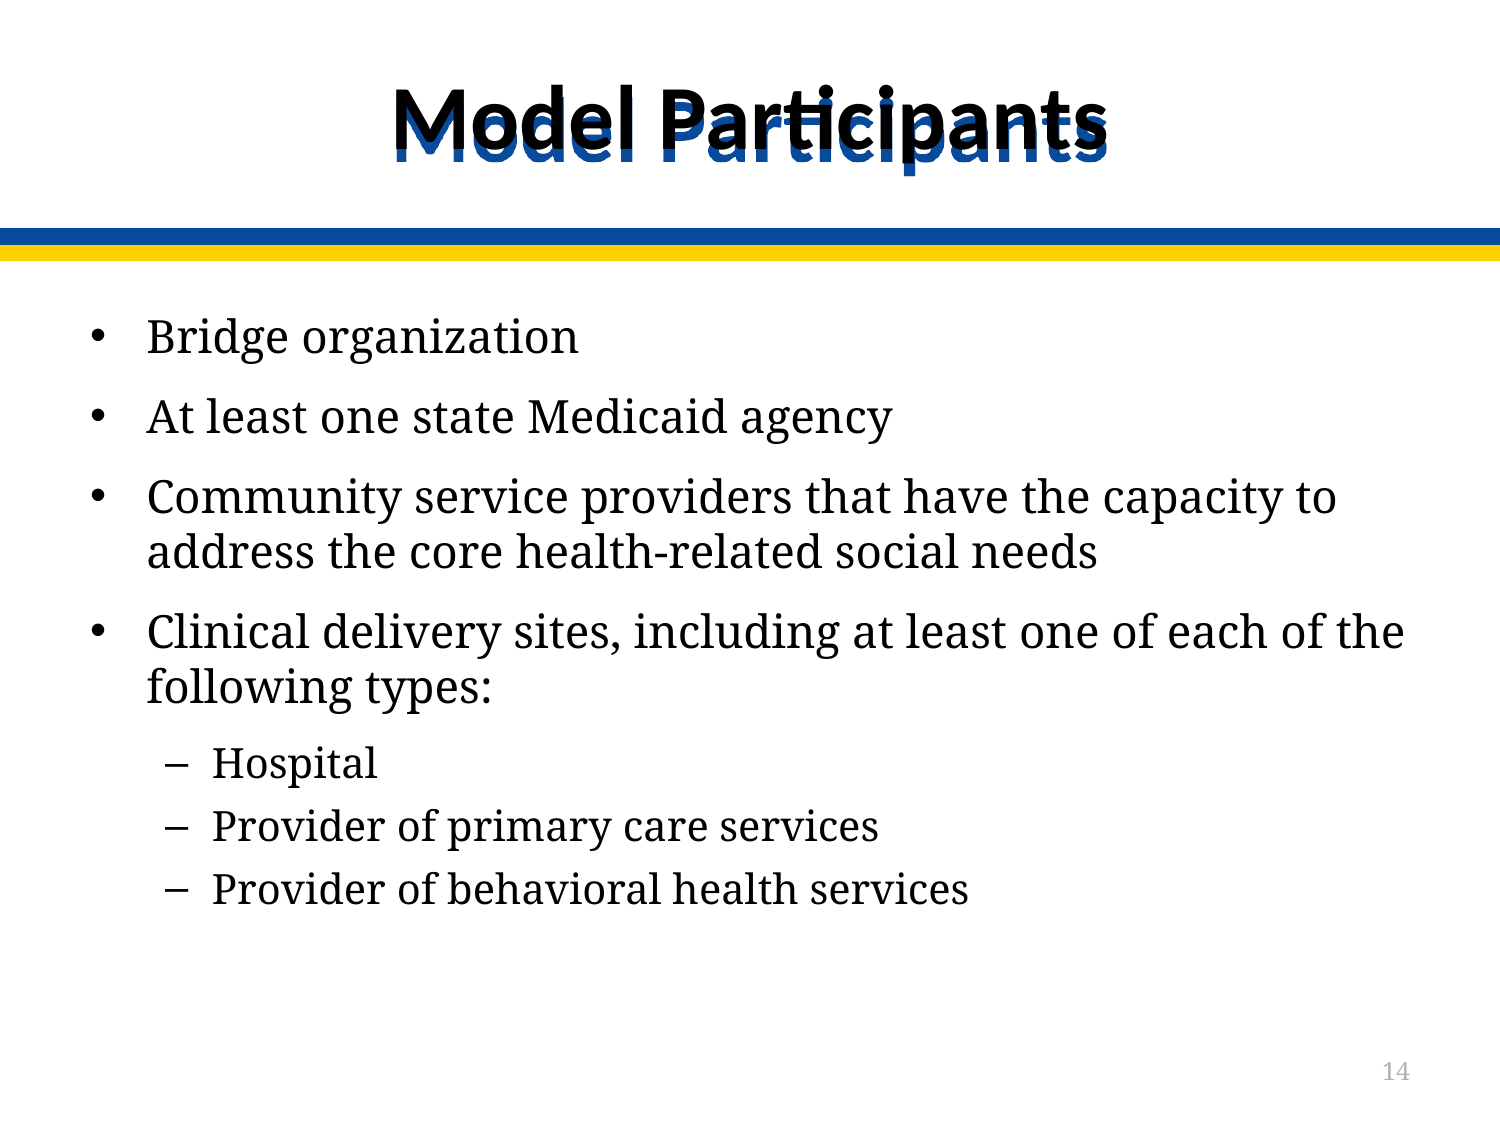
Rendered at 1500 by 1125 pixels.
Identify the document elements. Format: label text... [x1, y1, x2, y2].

list Bridge organization At least one state Medicaid agency Community service providers that have the capacity to address the core health-related social needs Clinical delivery sites, including at least one of each of the following types: Hospital Provider of primary care services Provider of behavioral health services [75, 299, 1425, 1005]
title Model Participants [0, 0, 1500, 225]
slide_number 14 [1074, 1042, 1425, 1103]
